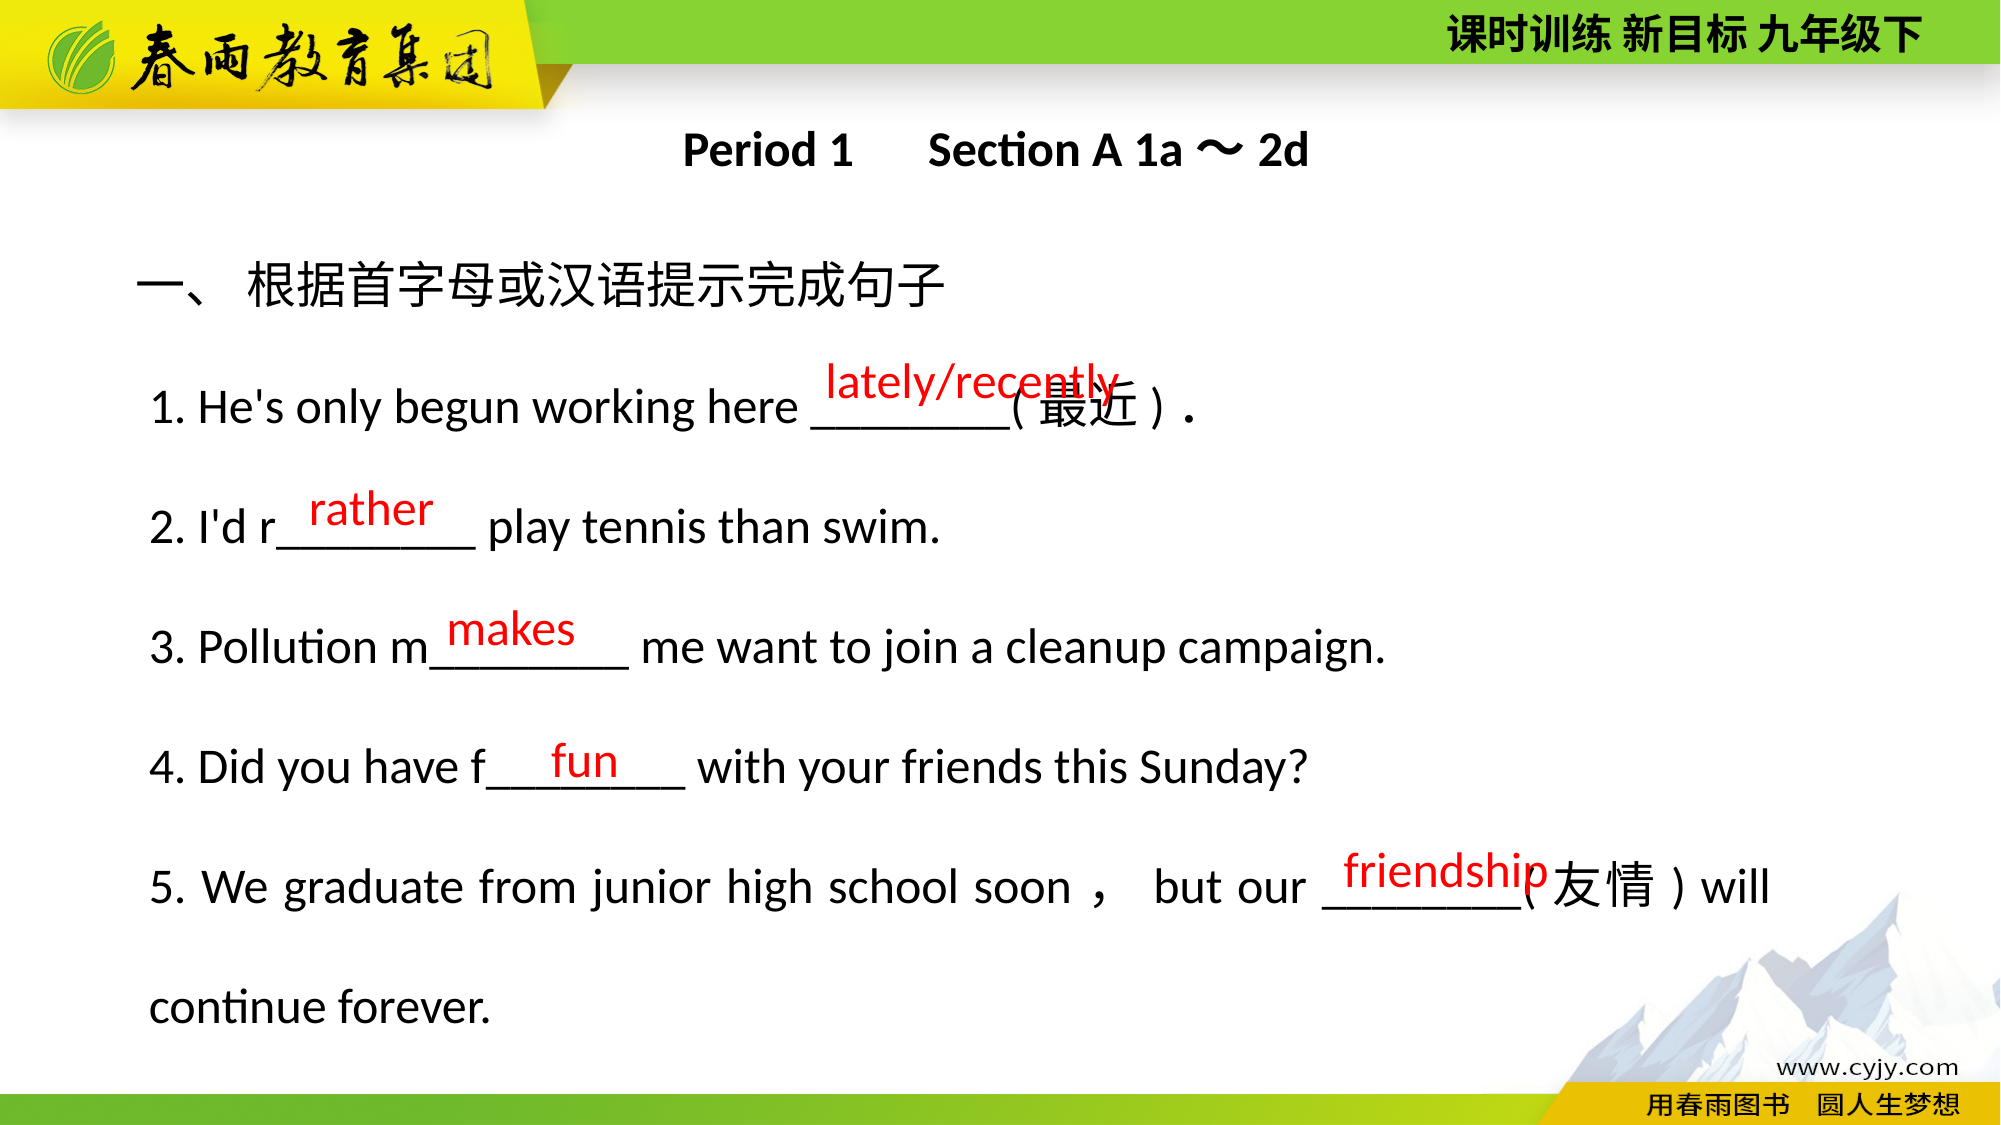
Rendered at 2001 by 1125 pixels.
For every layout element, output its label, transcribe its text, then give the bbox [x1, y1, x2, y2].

text_box Period 1 Section A 1a～2d [668, 49, 1325, 185]
text_box rather [294, 468, 450, 543]
text_box 1. He's only begun working here ________(最近)． 2. I'd r________ play tennis than swim. 3. Pollution m________ me want to join a clean­up campaign. 4. Did you have f________ with your friends this Sunday? 5. We graduate from junior high school soon，but our ________(友情) will continue forever. [134, 306, 1786, 1041]
picture [0, 0, 2001, 1125]
text_box 一、 根据首字母或汉语提示完成句子 [120, 185, 962, 321]
text_box fun [436, 659, 656, 795]
text_box lately/recently [810, 341, 1135, 417]
text_box makes [431, 588, 591, 663]
text_box friendship [1328, 829, 1564, 905]
